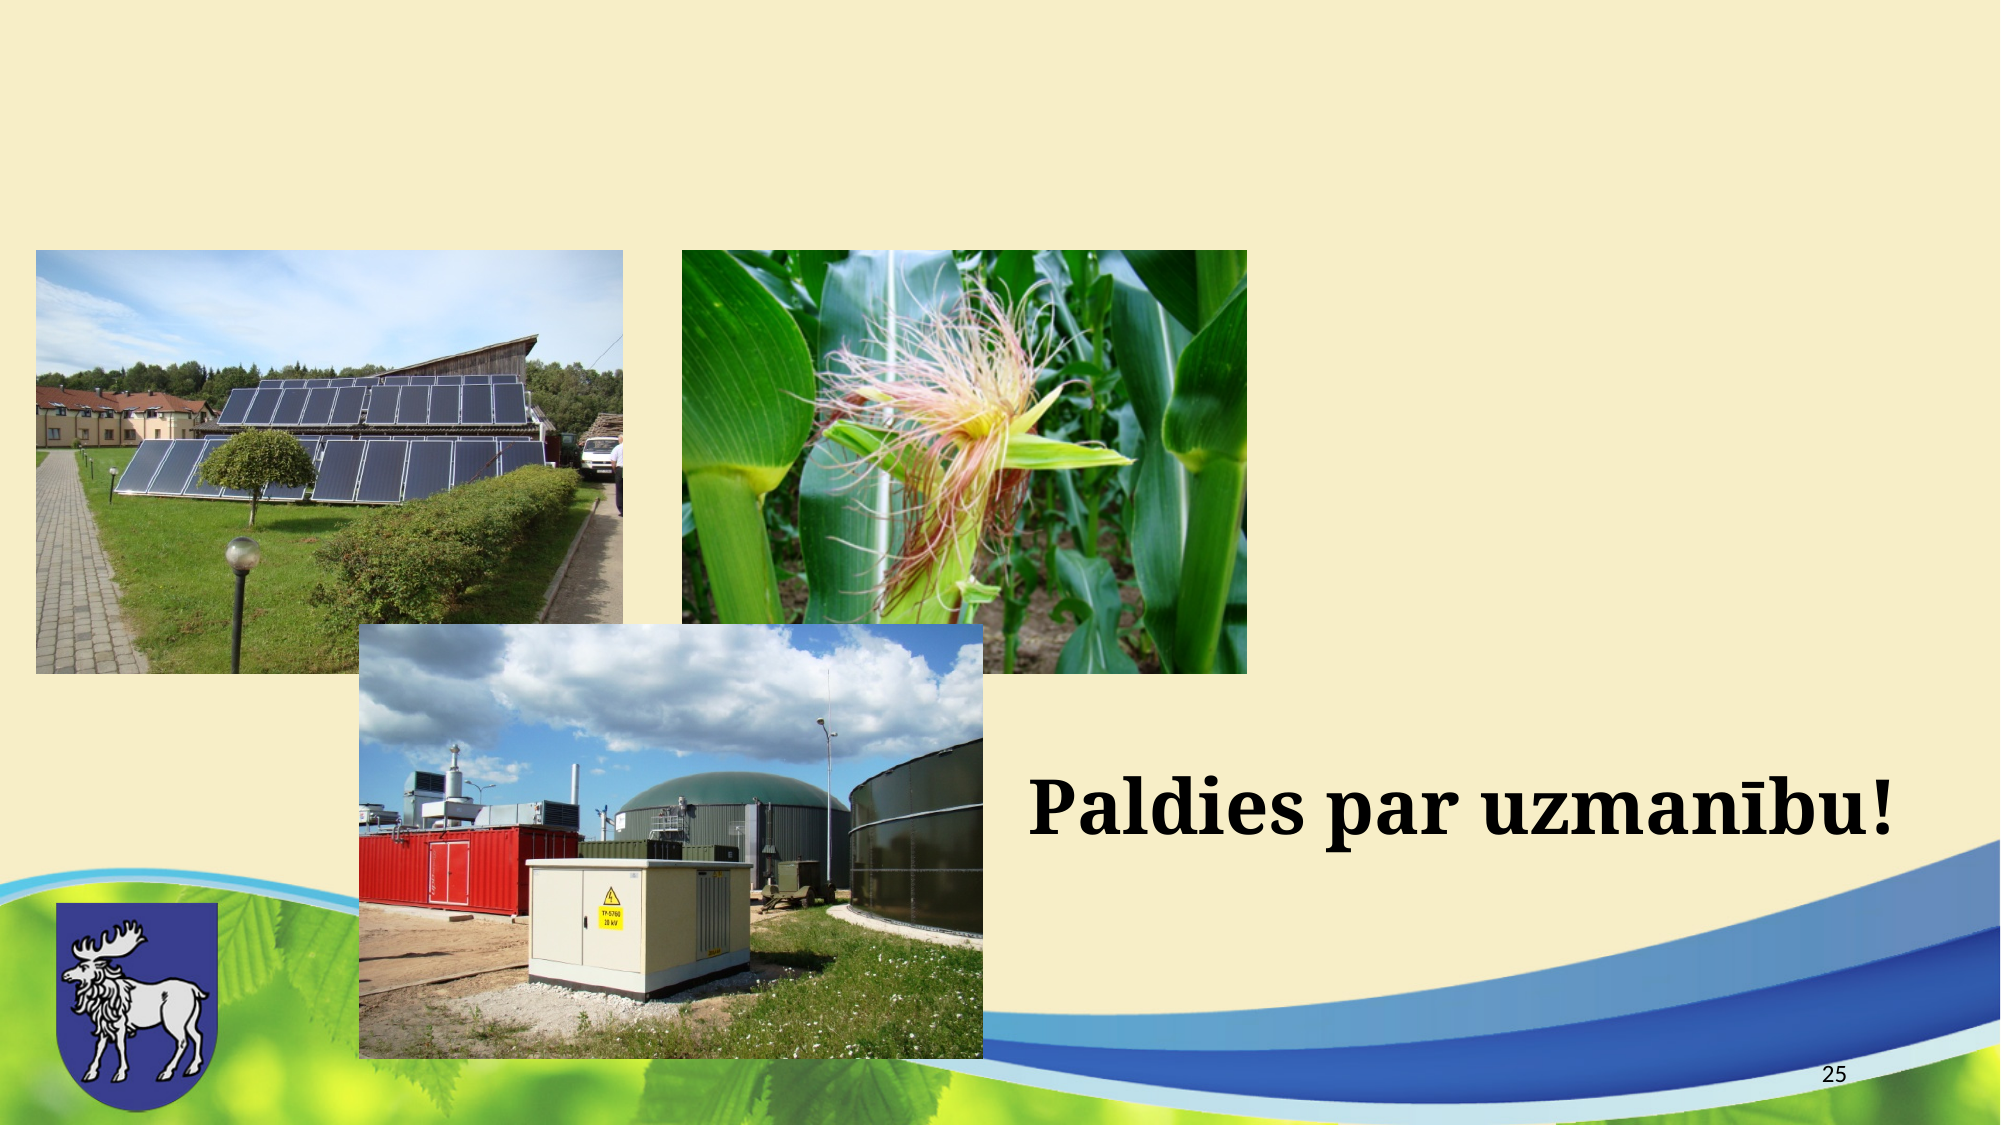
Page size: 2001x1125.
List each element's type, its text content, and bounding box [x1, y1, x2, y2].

title [137, 59, 1863, 278]
text_box Paldies par uzmanību! [1002, 733, 1925, 886]
picture [0, 0, 2001, 1125]
slide_number 25 [1412, 1042, 1863, 1103]
